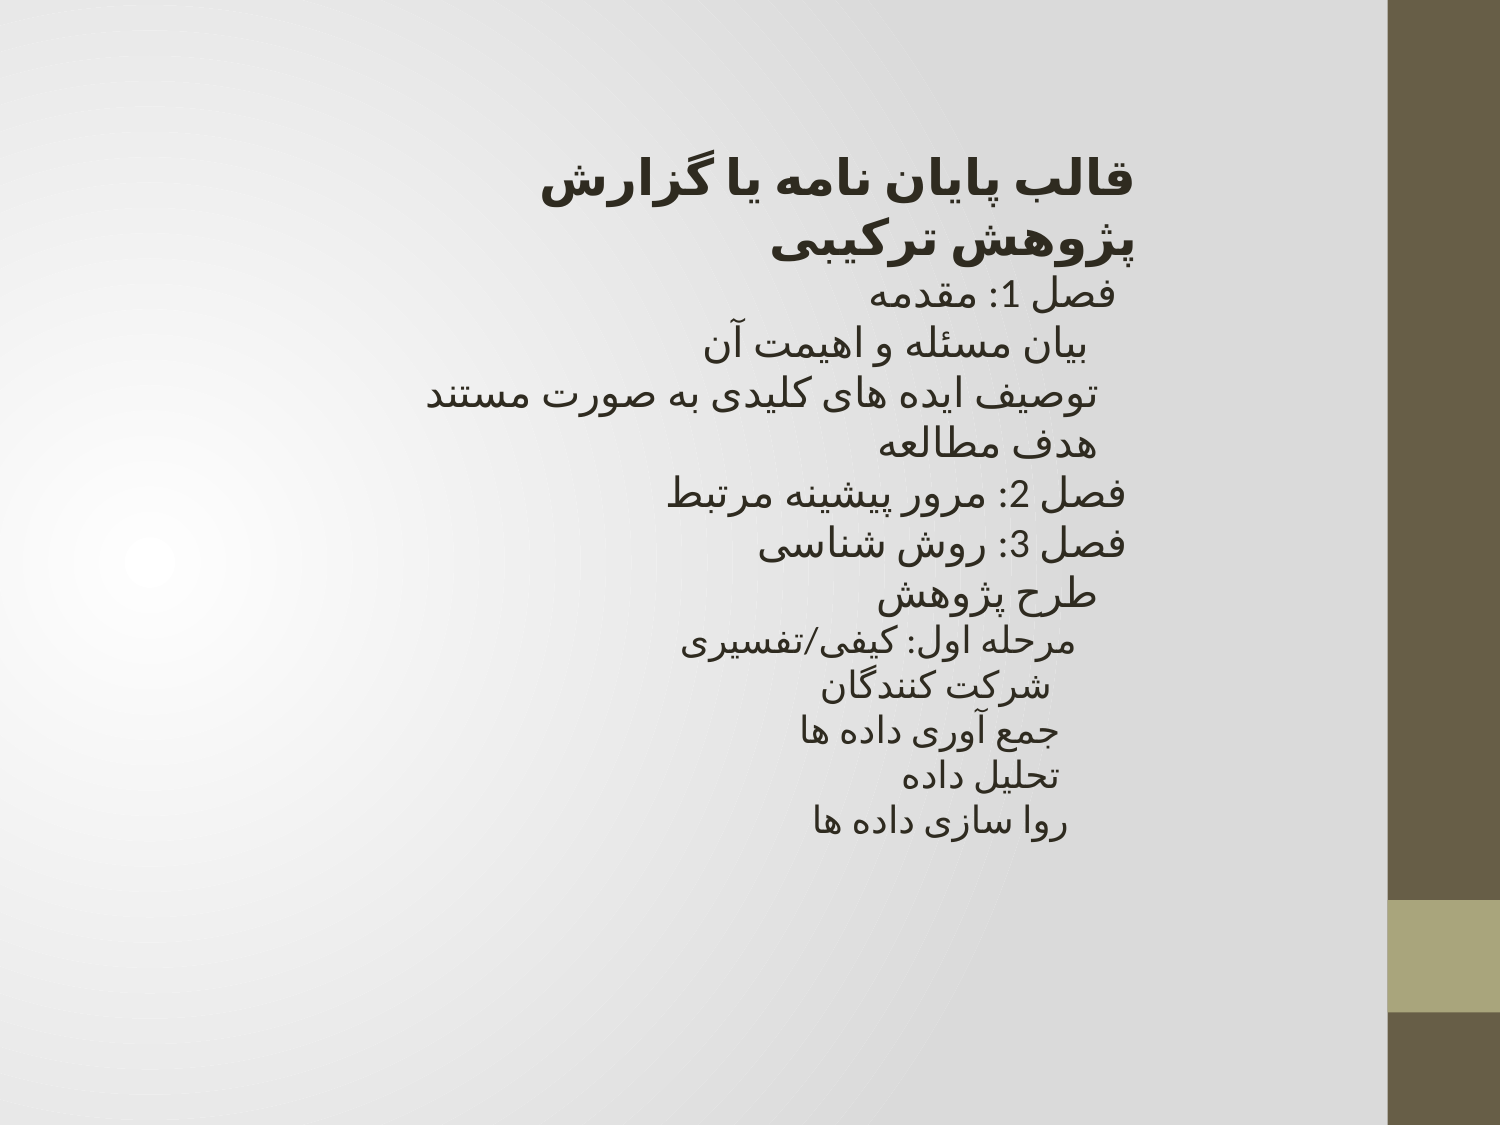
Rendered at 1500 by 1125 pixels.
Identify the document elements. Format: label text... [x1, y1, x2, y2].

text_box قالب پایان نامه یا گزارش پژوهش ترکیبی فصل 1: مقدمه بیان مسئله و اهیمت آن توصیف ایده های کلیدی به صورت مستند هدف مطالعه فصل 2: مرور پیشینه مرتبط فصل 3: روش شناسی طرح پژوهش مرحله اول: کیفی/تفسیری شرکت کنندگان جمع آوری داده ها تحلیل داده روا سازی داده ها [360, 138, 1152, 893]
